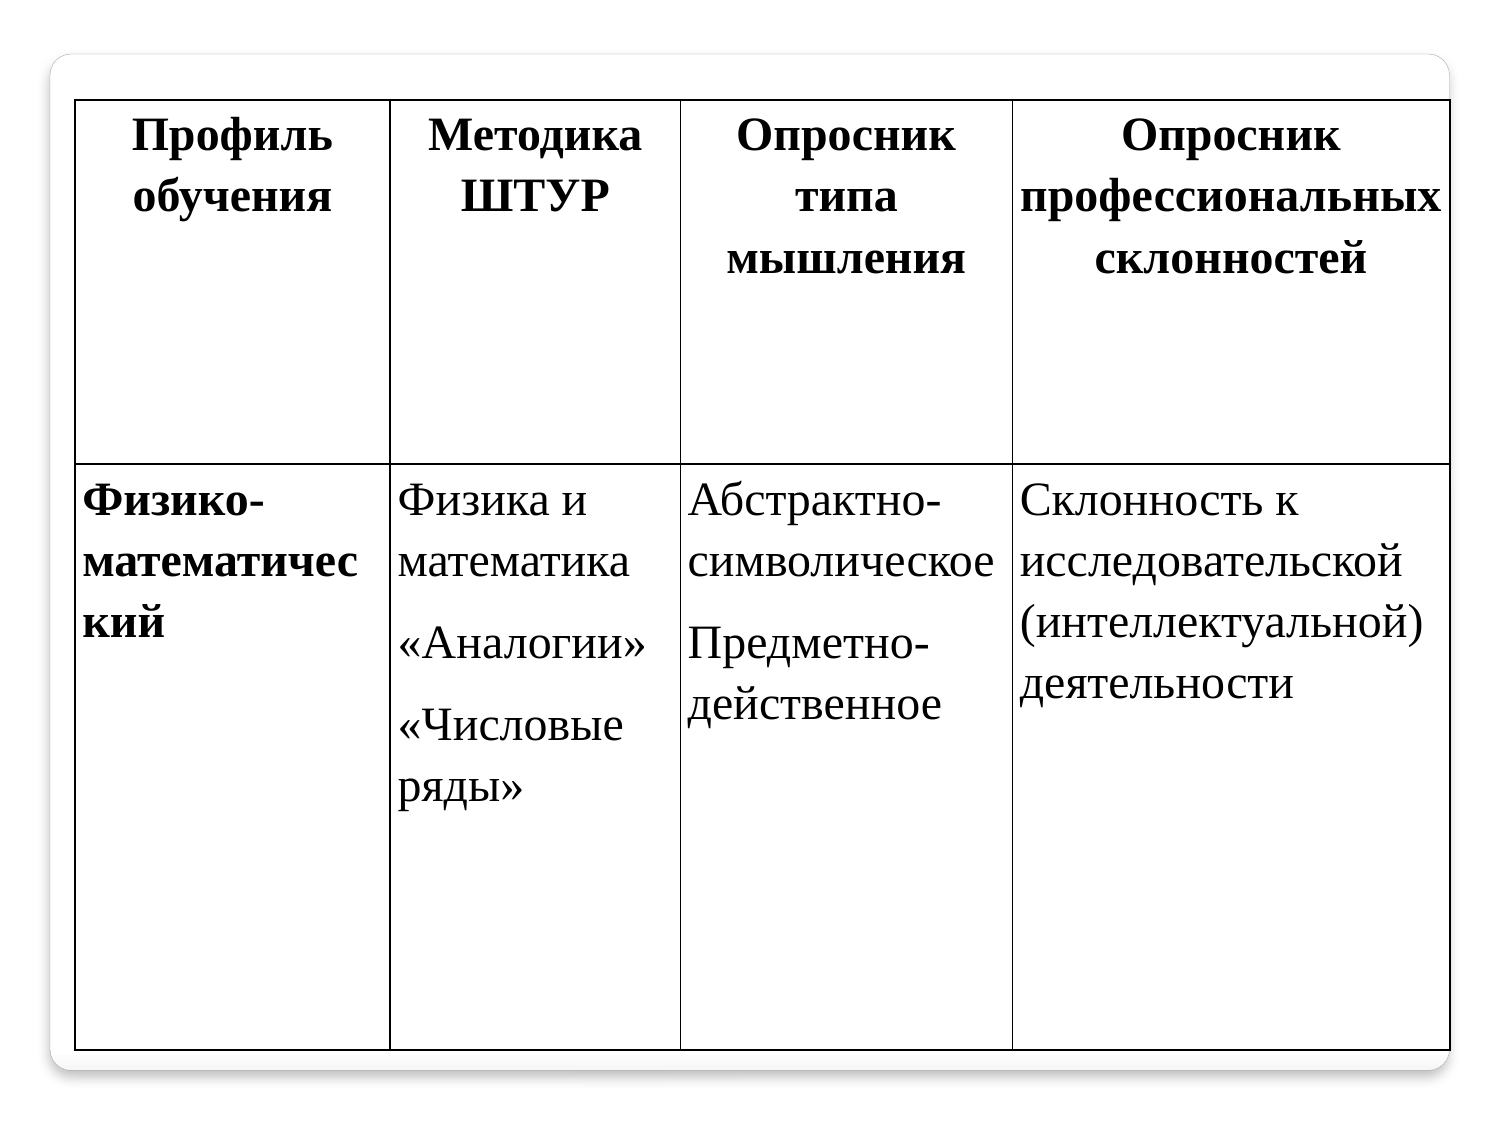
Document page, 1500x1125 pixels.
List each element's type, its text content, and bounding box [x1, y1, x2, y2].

table_cell Физика и математика «Аналогии» «Числовые ряды» [391, 465, 680, 1049]
table_header Методика ШТУР [391, 101, 680, 463]
table_cell Физико-математический [76, 465, 389, 1049]
table_cell Абстрактно-символическое Предметно-действенное [681, 465, 1012, 1049]
table_header Опросник профессиональных склонностей [1013, 101, 1449, 463]
table_header Профиль обучения [76, 101, 389, 463]
table_header Опросник типа мышления [681, 101, 1012, 463]
table_cell Склонность к исследовательской (интеллектуальной) деятельности [1013, 465, 1449, 1049]
